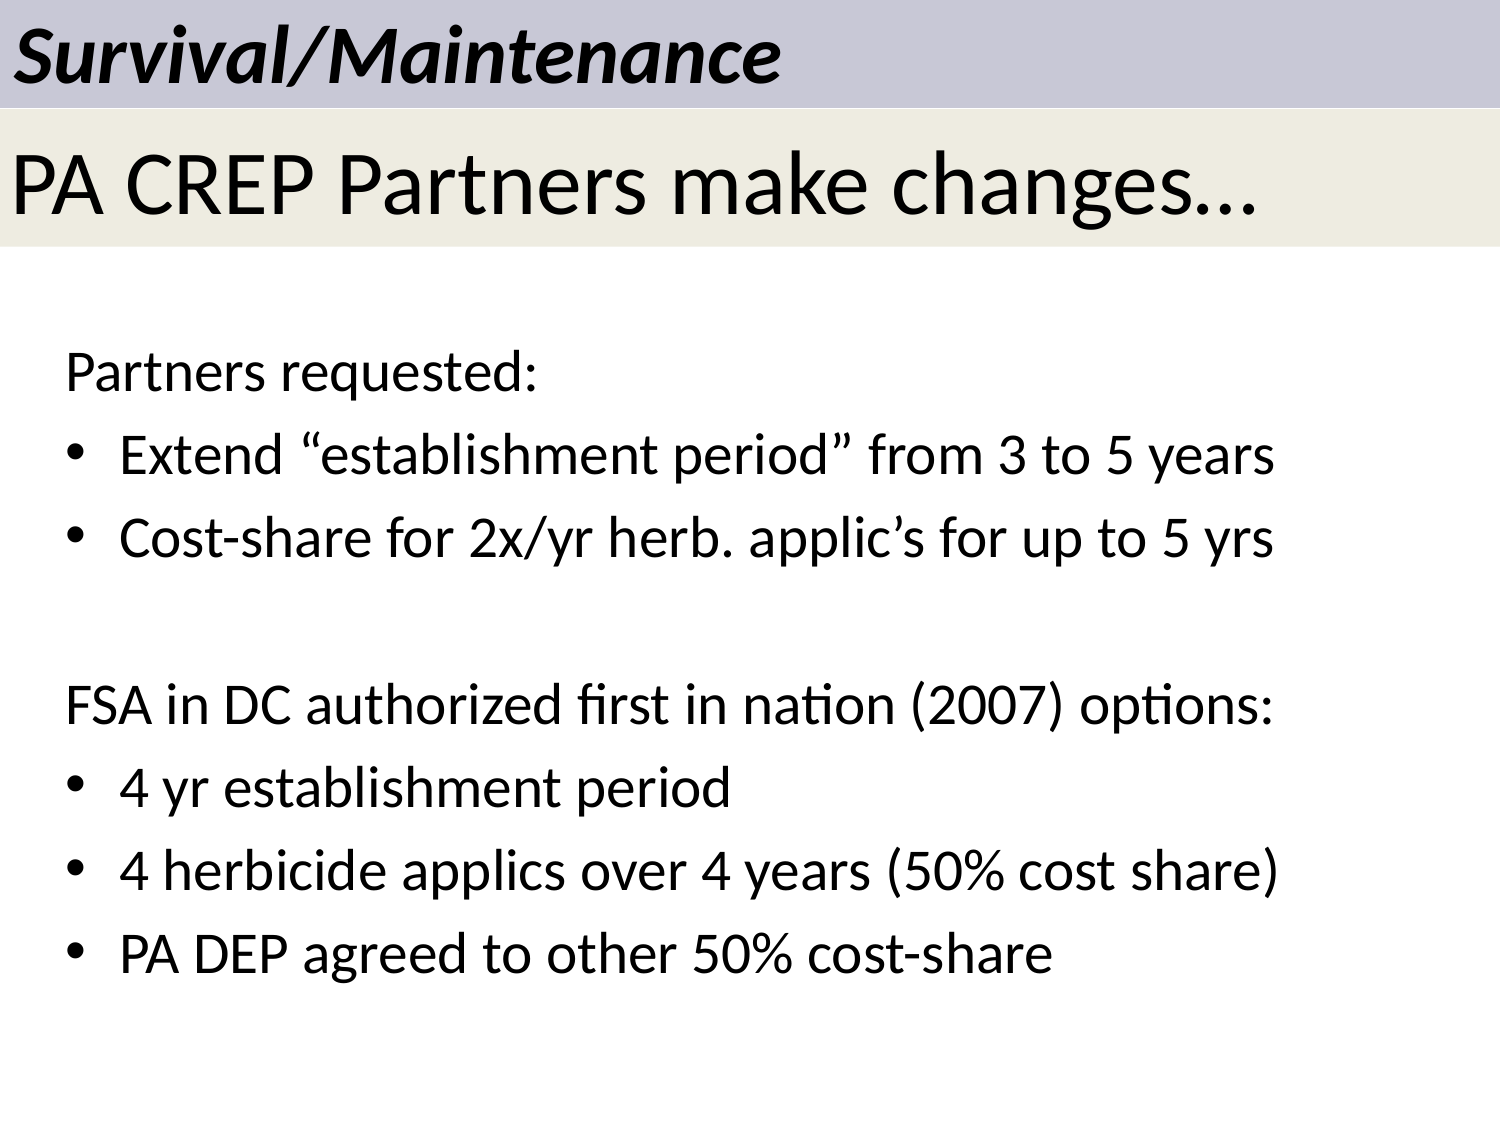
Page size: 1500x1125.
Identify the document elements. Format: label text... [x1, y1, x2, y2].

title PA CREP Partners make changes… [0, 109, 1500, 247]
text_box Survival/Maintenance [0, 0, 1500, 108]
list Partners requested: Extend “establishment period” from 3 to 5 years Cost-share for 2x/yr herb. applic’s for up to 5 yrs FSA in DC authorized first in nation (2007) options: 4 yr establishment period 4 herbicide applics over 4 years (50% cost share) PA DEP agreed to other 50% cost-share [50, 324, 1463, 1000]
